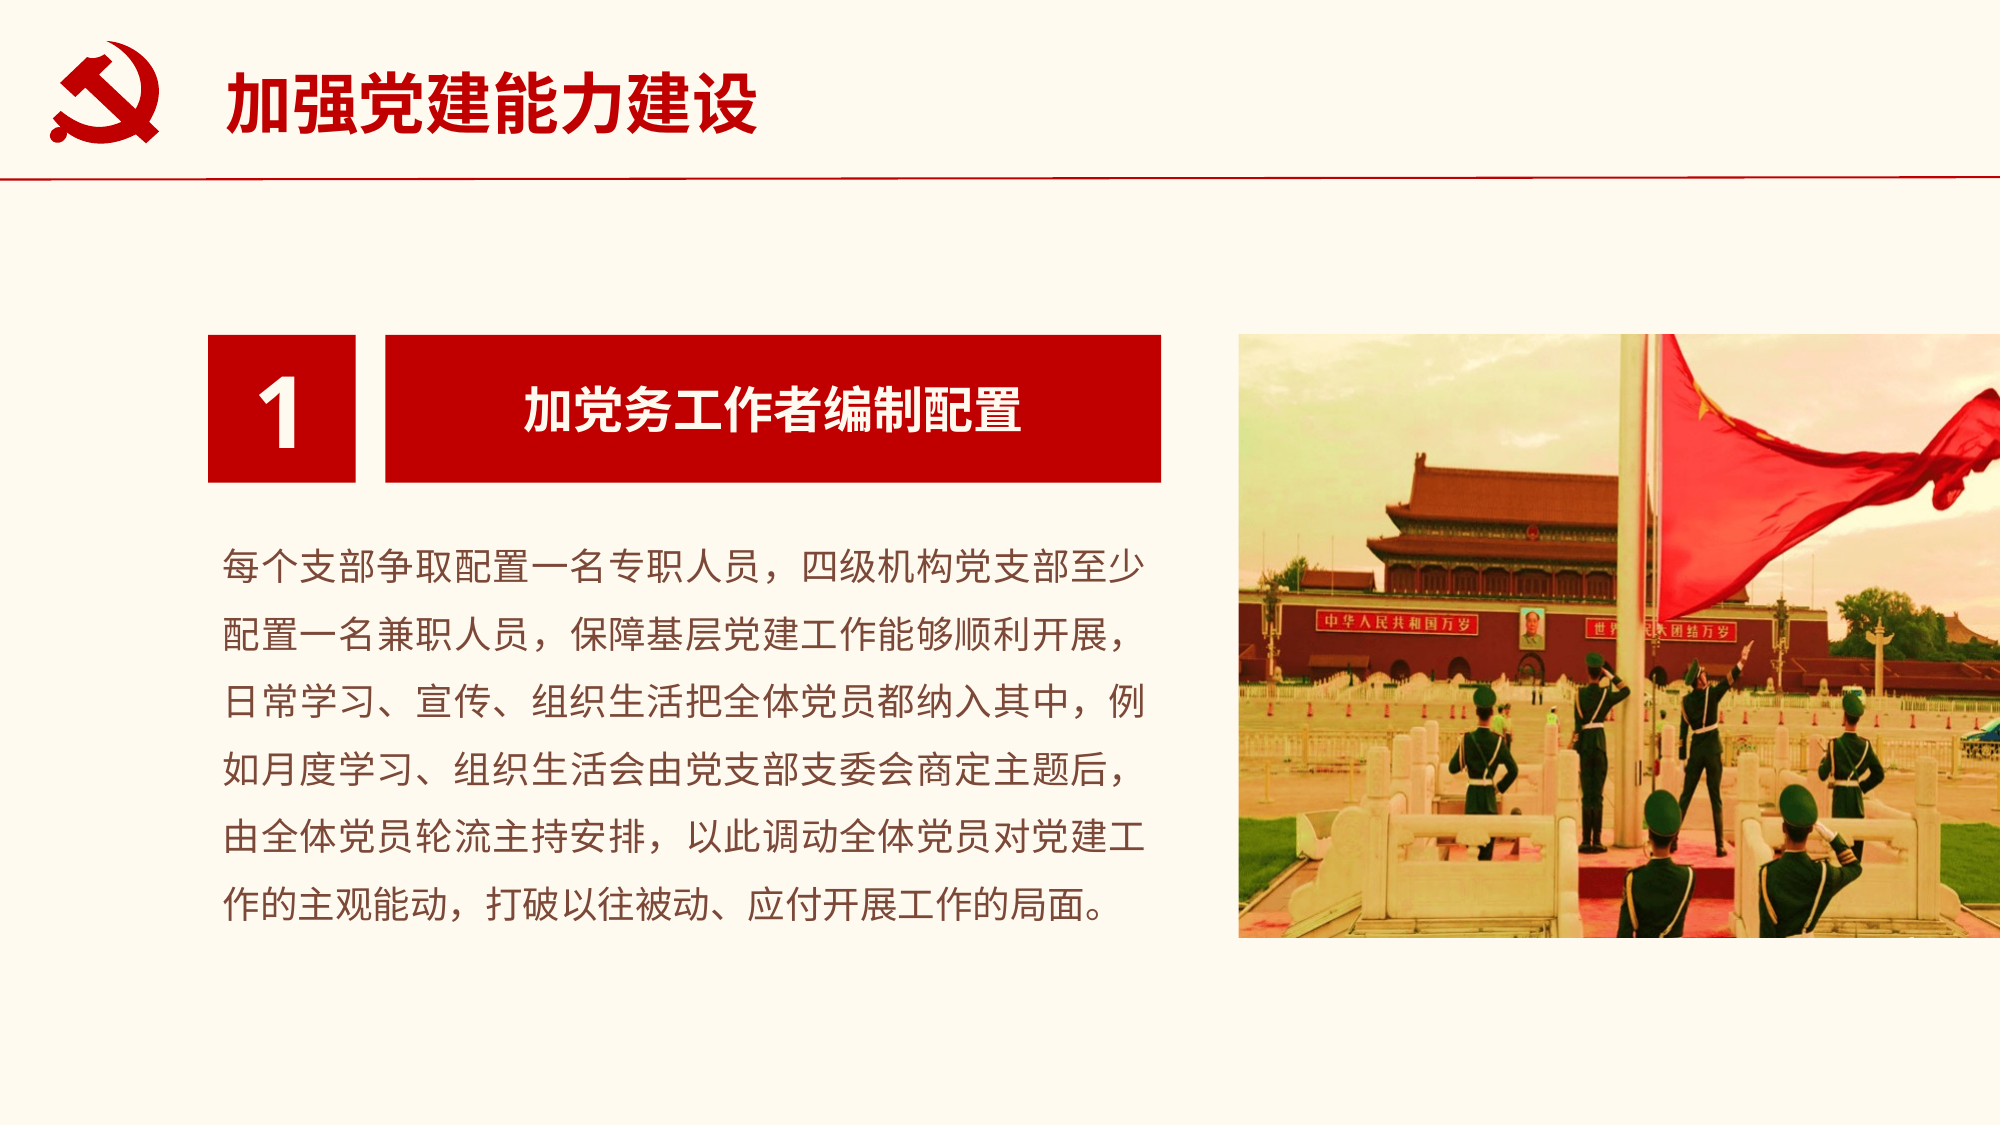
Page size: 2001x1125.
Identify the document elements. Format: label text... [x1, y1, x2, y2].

text_box 1 [207, 334, 357, 484]
text_box [1238, 334, 2000, 939]
text_box 每个支部争取配置一名专职人员，四级机构党支部至少配置一名兼职人员，保障基层党建工作能够顺利开展，日常学习、宣传、组织生活把全体党员都纳入其中，例如月度学习、组织生活会由党支部支委会商定主题后，由全体党员轮流主持安排，以此调动全体党员对党建工作的主观能动，打破以往被动、应付开展工作的局面。 [208, 513, 1162, 934]
text_box 加强党建能力建设 [210, 54, 775, 149]
text_box 加党务工作者编制配置 [384, 334, 1162, 484]
